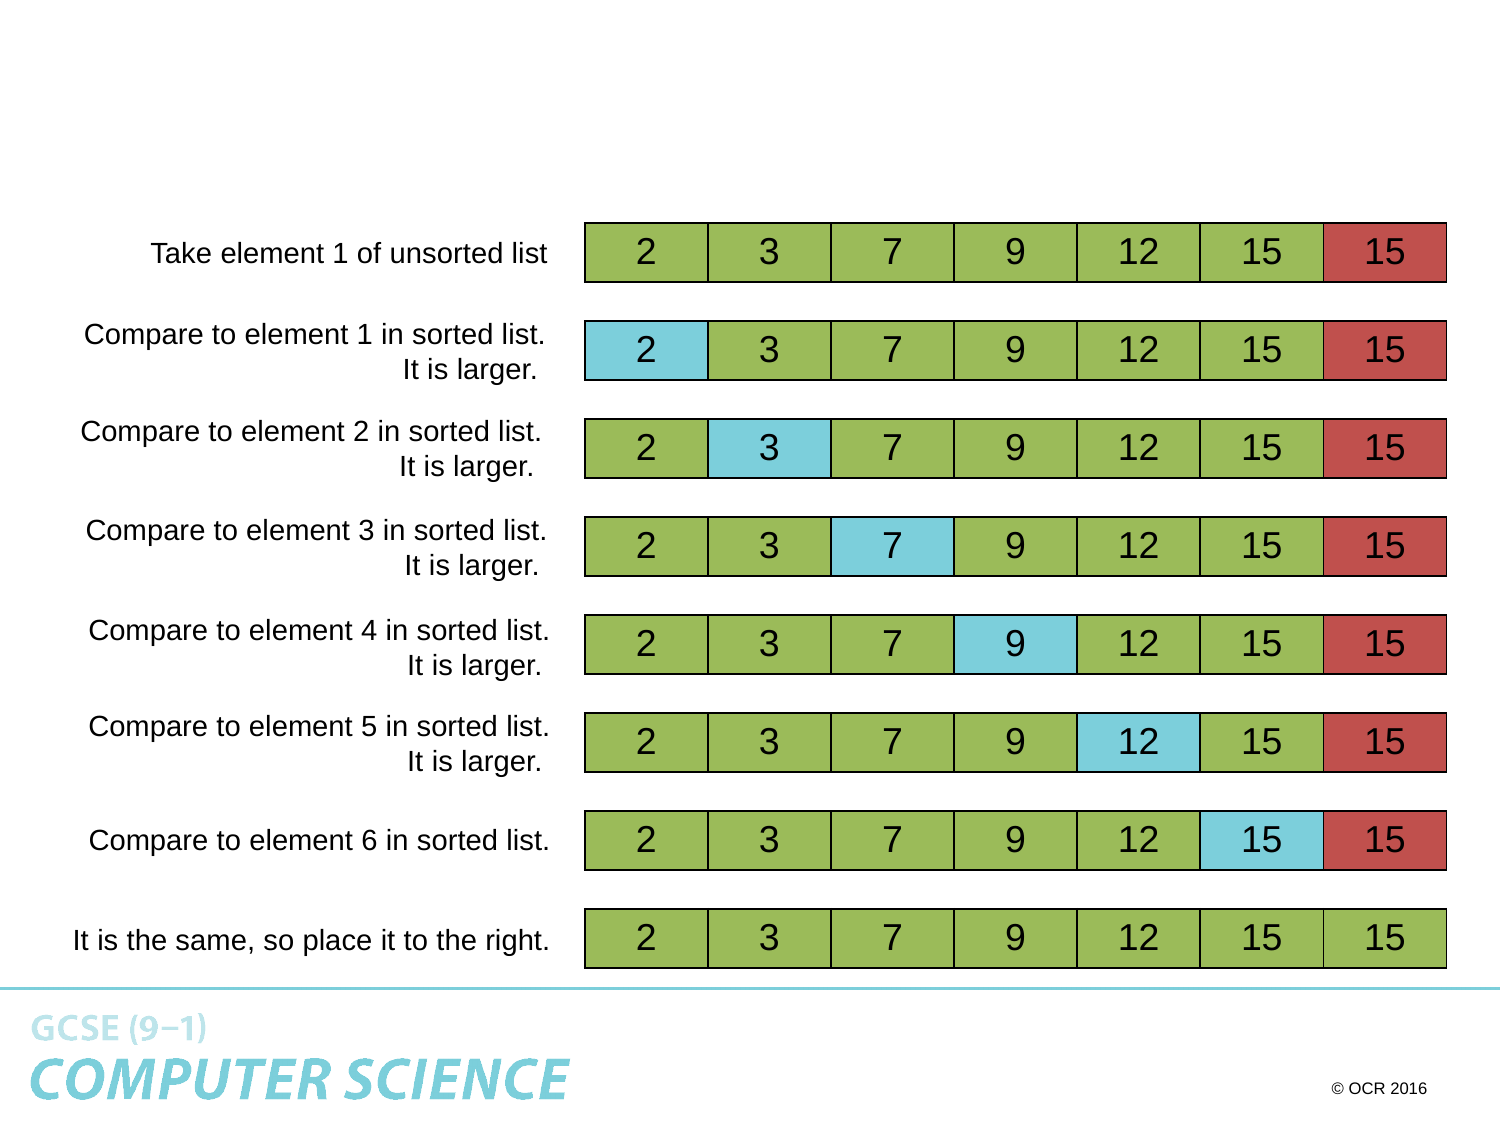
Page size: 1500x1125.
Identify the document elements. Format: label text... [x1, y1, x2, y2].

table_header 15 [1324, 518, 1446, 575]
table_header 15 [1324, 420, 1446, 477]
table_header 12 [1078, 714, 1199, 771]
table_header 2 [586, 616, 707, 673]
table_header 9 [955, 812, 1076, 869]
table_header 7 [832, 420, 953, 477]
table_header 15 [1324, 714, 1446, 771]
text_box Compare to element 2 in sorted list. It is larger. [55, 404, 558, 490]
table_header 9 [955, 910, 1076, 967]
table_header 3 [709, 812, 830, 869]
table_header 3 [709, 910, 830, 967]
table_header 15 [1201, 812, 1323, 869]
table_header 2 [586, 322, 707, 379]
table_header 3 [709, 322, 830, 379]
text_box Compare to element 6 in sorted list. [25, 813, 566, 864]
table_header 15 [1201, 714, 1323, 771]
table_header 2 [586, 714, 707, 771]
table_header 2 [586, 420, 707, 477]
table_header 15 [1201, 322, 1323, 379]
table_header 2 [586, 812, 707, 869]
table_header 9 [955, 322, 1076, 379]
table_header 12 [1078, 518, 1199, 575]
table_header 7 [832, 910, 953, 967]
table_header 9 [955, 420, 1076, 477]
table_header 2 [586, 224, 707, 281]
table_header 15 [1201, 910, 1323, 967]
table_header 15 [1201, 224, 1323, 281]
table_header 7 [832, 616, 953, 673]
picture [0, 987, 1500, 1124]
table_header 15 [1201, 616, 1323, 673]
table_header 12 [1078, 322, 1199, 379]
table_header 2 [586, 910, 707, 967]
text_box Compare to element 5 in sorted list. It is larger. [55, 700, 566, 786]
table_header 12 [1078, 812, 1199, 869]
table_header 7 [832, 812, 953, 869]
table_header 7 [832, 322, 953, 379]
text_box Compare to element 3 in sorted list. It is larger. [55, 504, 564, 589]
table_header 15 [1324, 812, 1446, 869]
table_header 7 [832, 224, 953, 281]
table_header 3 [709, 420, 830, 477]
text_box Compare to element 1 in sorted list. It is larger. [64, 308, 562, 393]
table_header 12 [1078, 910, 1199, 967]
table_header 3 [709, 714, 830, 771]
text_box Compare to element 4 in sorted list. It is larger. [55, 604, 566, 689]
table_header 3 [709, 518, 830, 575]
table_header 15 [1201, 518, 1323, 575]
table_header 9 [955, 616, 1076, 673]
table_header 7 [832, 518, 953, 575]
text_box It is the same, so place it to the right. [0, 913, 566, 964]
table_header 15 [1324, 616, 1446, 673]
table_header 2 [586, 518, 707, 575]
table_header 15 [1324, 910, 1446, 967]
table_header 3 [709, 616, 830, 673]
table_header 15 [1201, 420, 1323, 477]
table_header 12 [1078, 224, 1199, 281]
table_header 3 [709, 224, 830, 281]
table_header 7 [832, 714, 953, 771]
table_header 12 [1078, 420, 1199, 477]
table_header 12 [1078, 616, 1199, 673]
text_box Take element 1 of unsorted list [55, 226, 564, 277]
table_header 9 [955, 224, 1076, 281]
table_header 15 [1324, 322, 1446, 379]
table_header 15 [1324, 224, 1446, 281]
table_header 9 [955, 714, 1076, 771]
table_header 9 [955, 518, 1076, 575]
